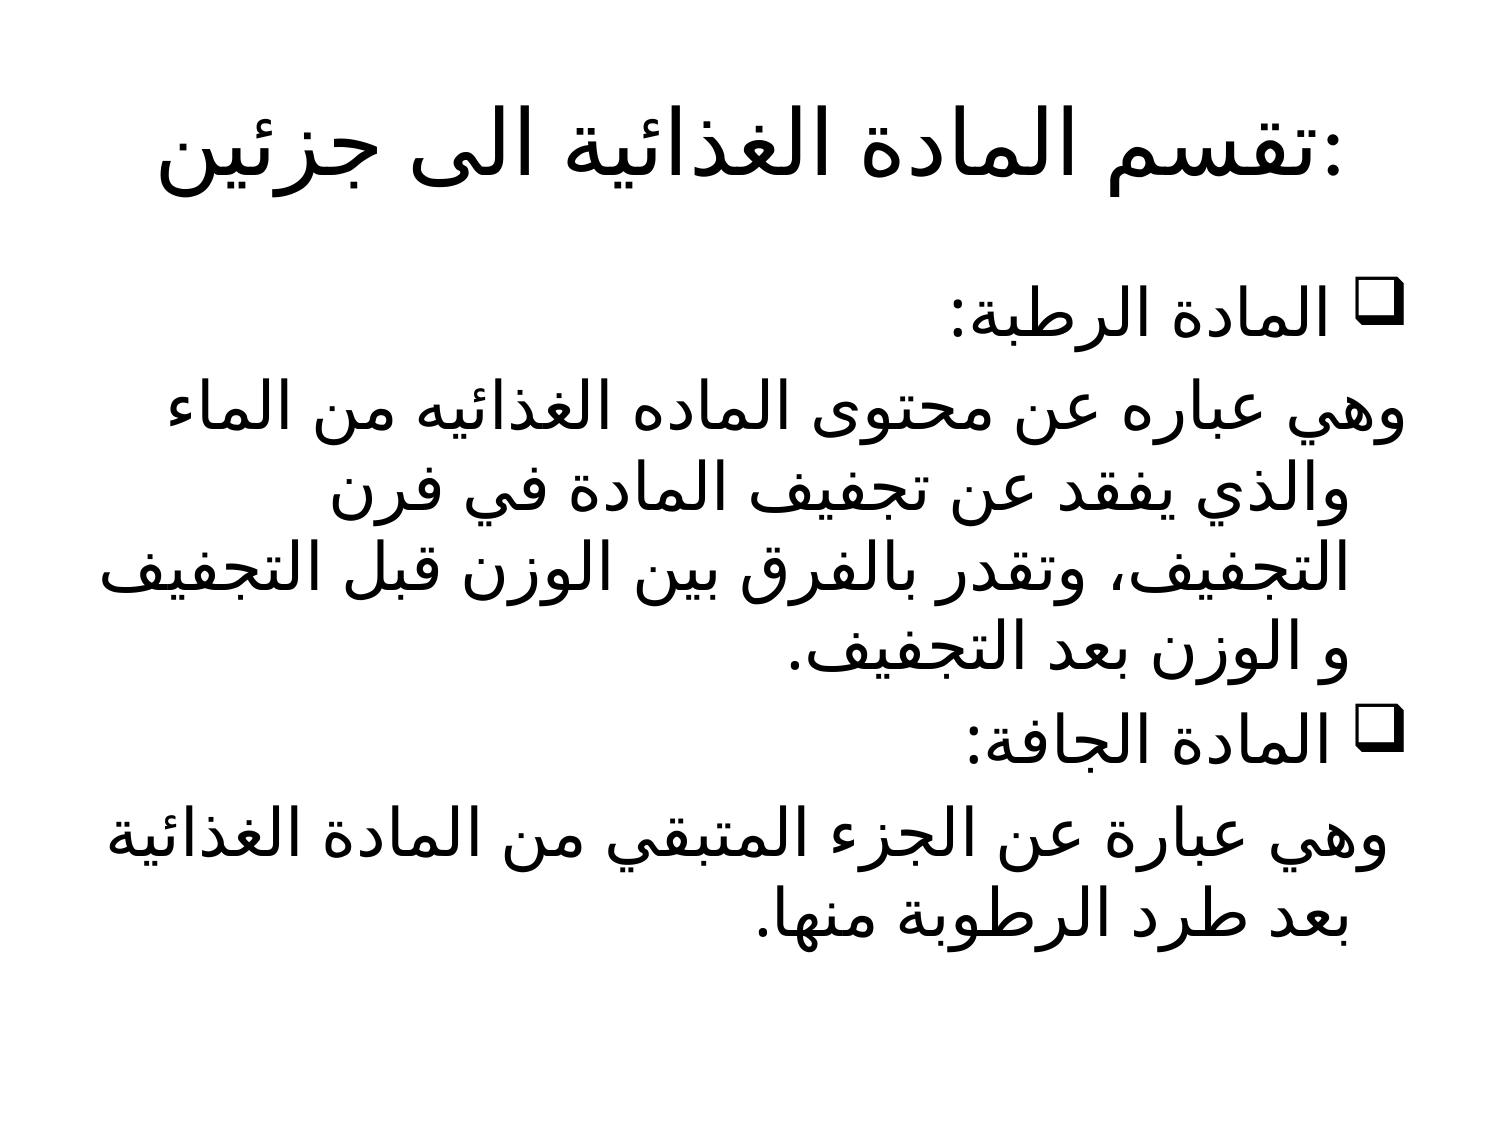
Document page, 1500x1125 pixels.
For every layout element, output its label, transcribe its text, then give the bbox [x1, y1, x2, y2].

title تقسم المادة الغذائية الى جزئين: [75, 45, 1425, 233]
list المادة الرطبة: وهي عباره عن محتوى الماده الغذائيه من الماء والذي يفقد عن تجفيف المادة في فرن التجفيف، وتقدر بالفرق بين الوزن قبل التجفيف و الوزن بعد التجفيف. المادة الجافة: وهي عبارة عن الجزء المتبقي من المادة الغذائية بعد طرد الرطوبة منها. [75, 262, 1425, 1005]
